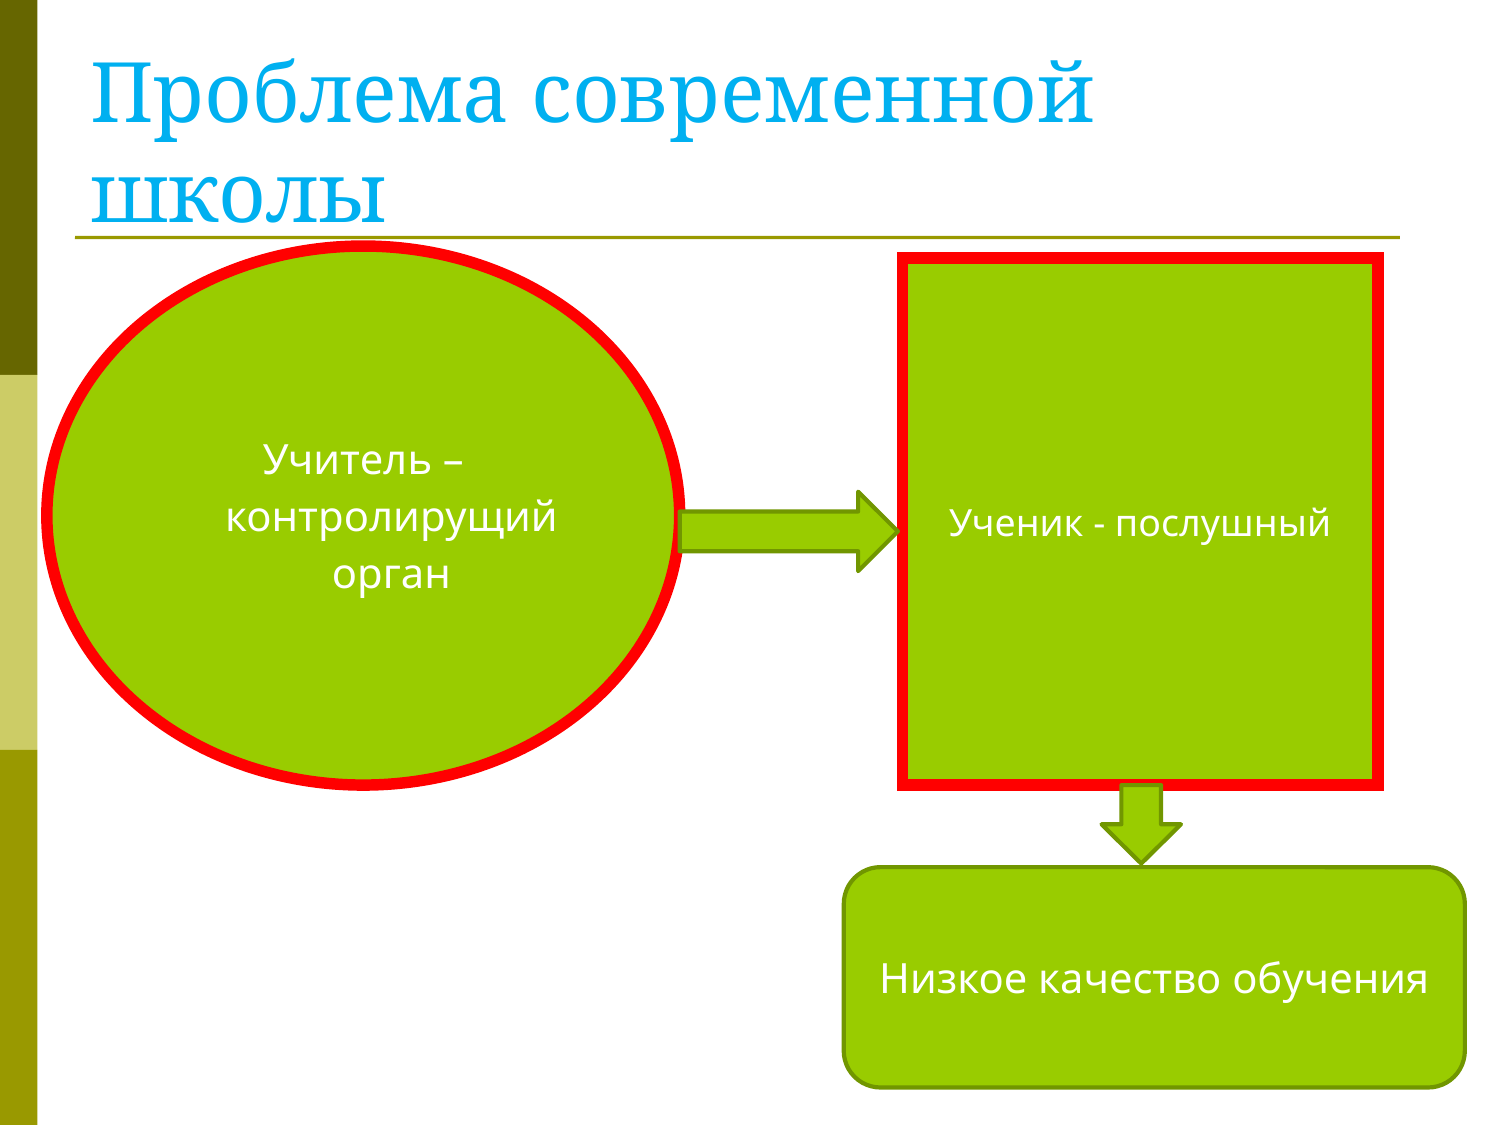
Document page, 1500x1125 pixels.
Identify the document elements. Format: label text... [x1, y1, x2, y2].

text_box [677, 489, 900, 574]
text_box Низкое качество обучения [841, 865, 1467, 1090]
text_box Учитель –контролирущий орган [44, 243, 682, 788]
text_box [1099, 783, 1183, 866]
title Проблема современной школы [74, 45, 1426, 233]
list Ученик - послушный [900, 256, 1380, 787]
